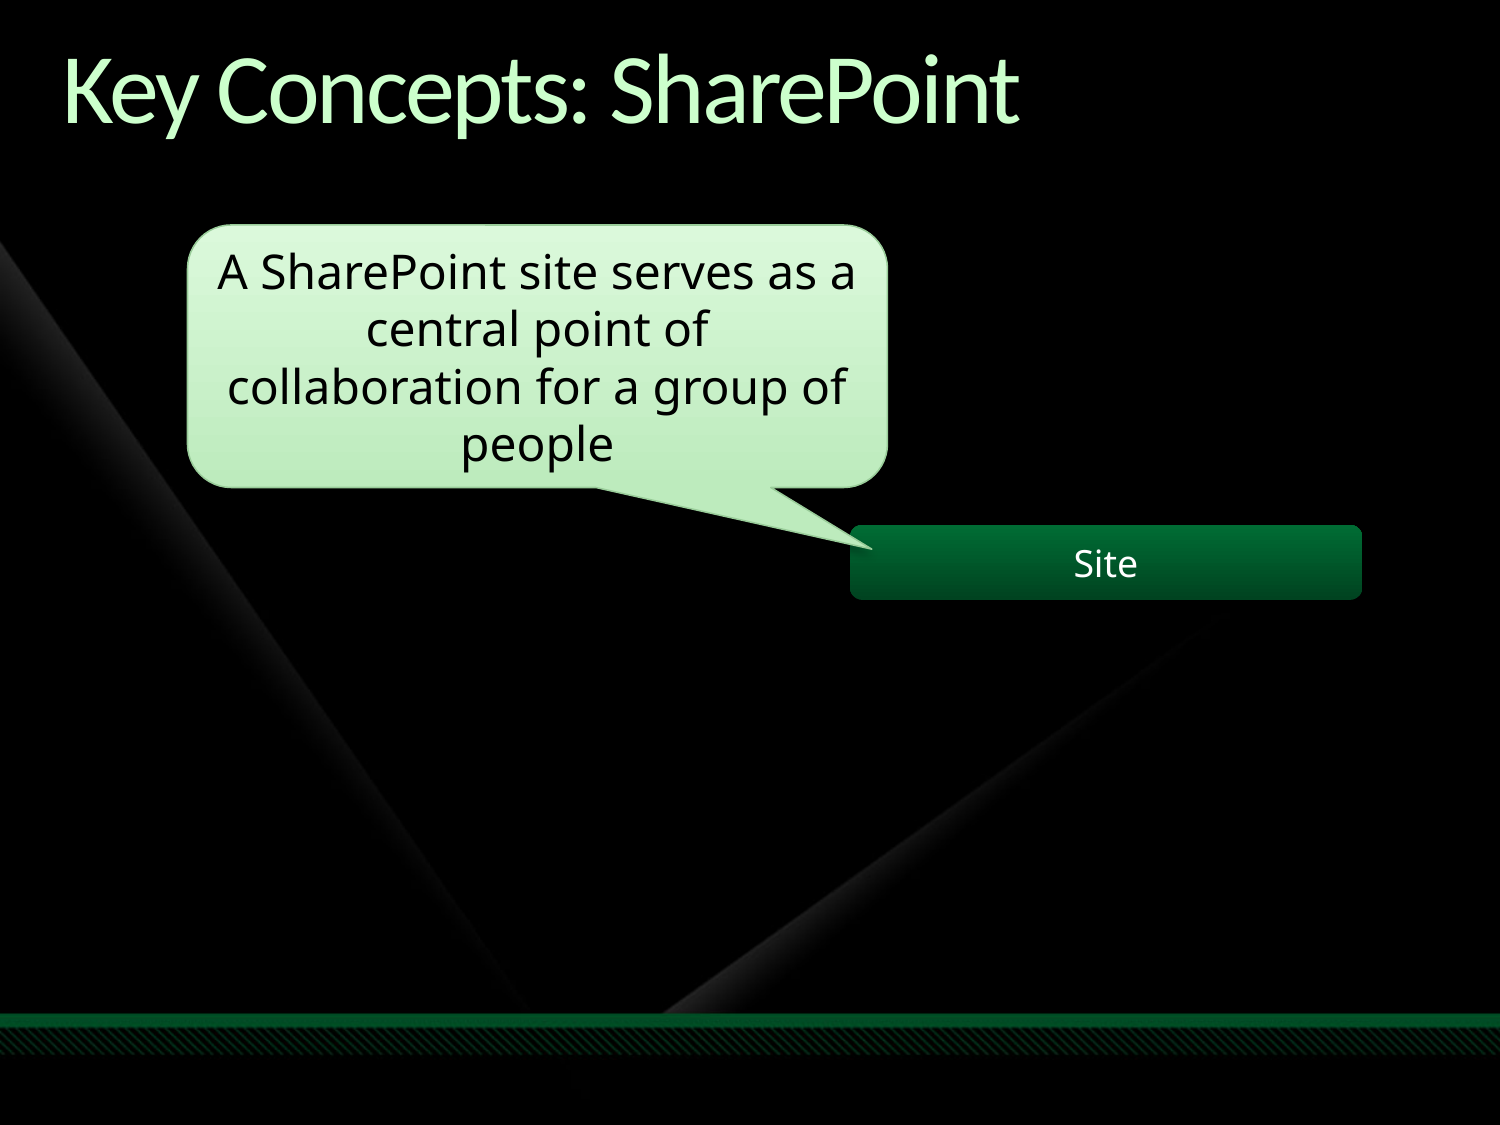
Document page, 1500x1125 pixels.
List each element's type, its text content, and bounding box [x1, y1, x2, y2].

text_box A SharePoint site serves as a central point of collaboration for a group of people [186, 224, 889, 550]
title Key Concepts: SharePoint [62, 37, 1438, 147]
picture [0, 0, 1500, 1125]
text_box Site [849, 524, 1363, 600]
